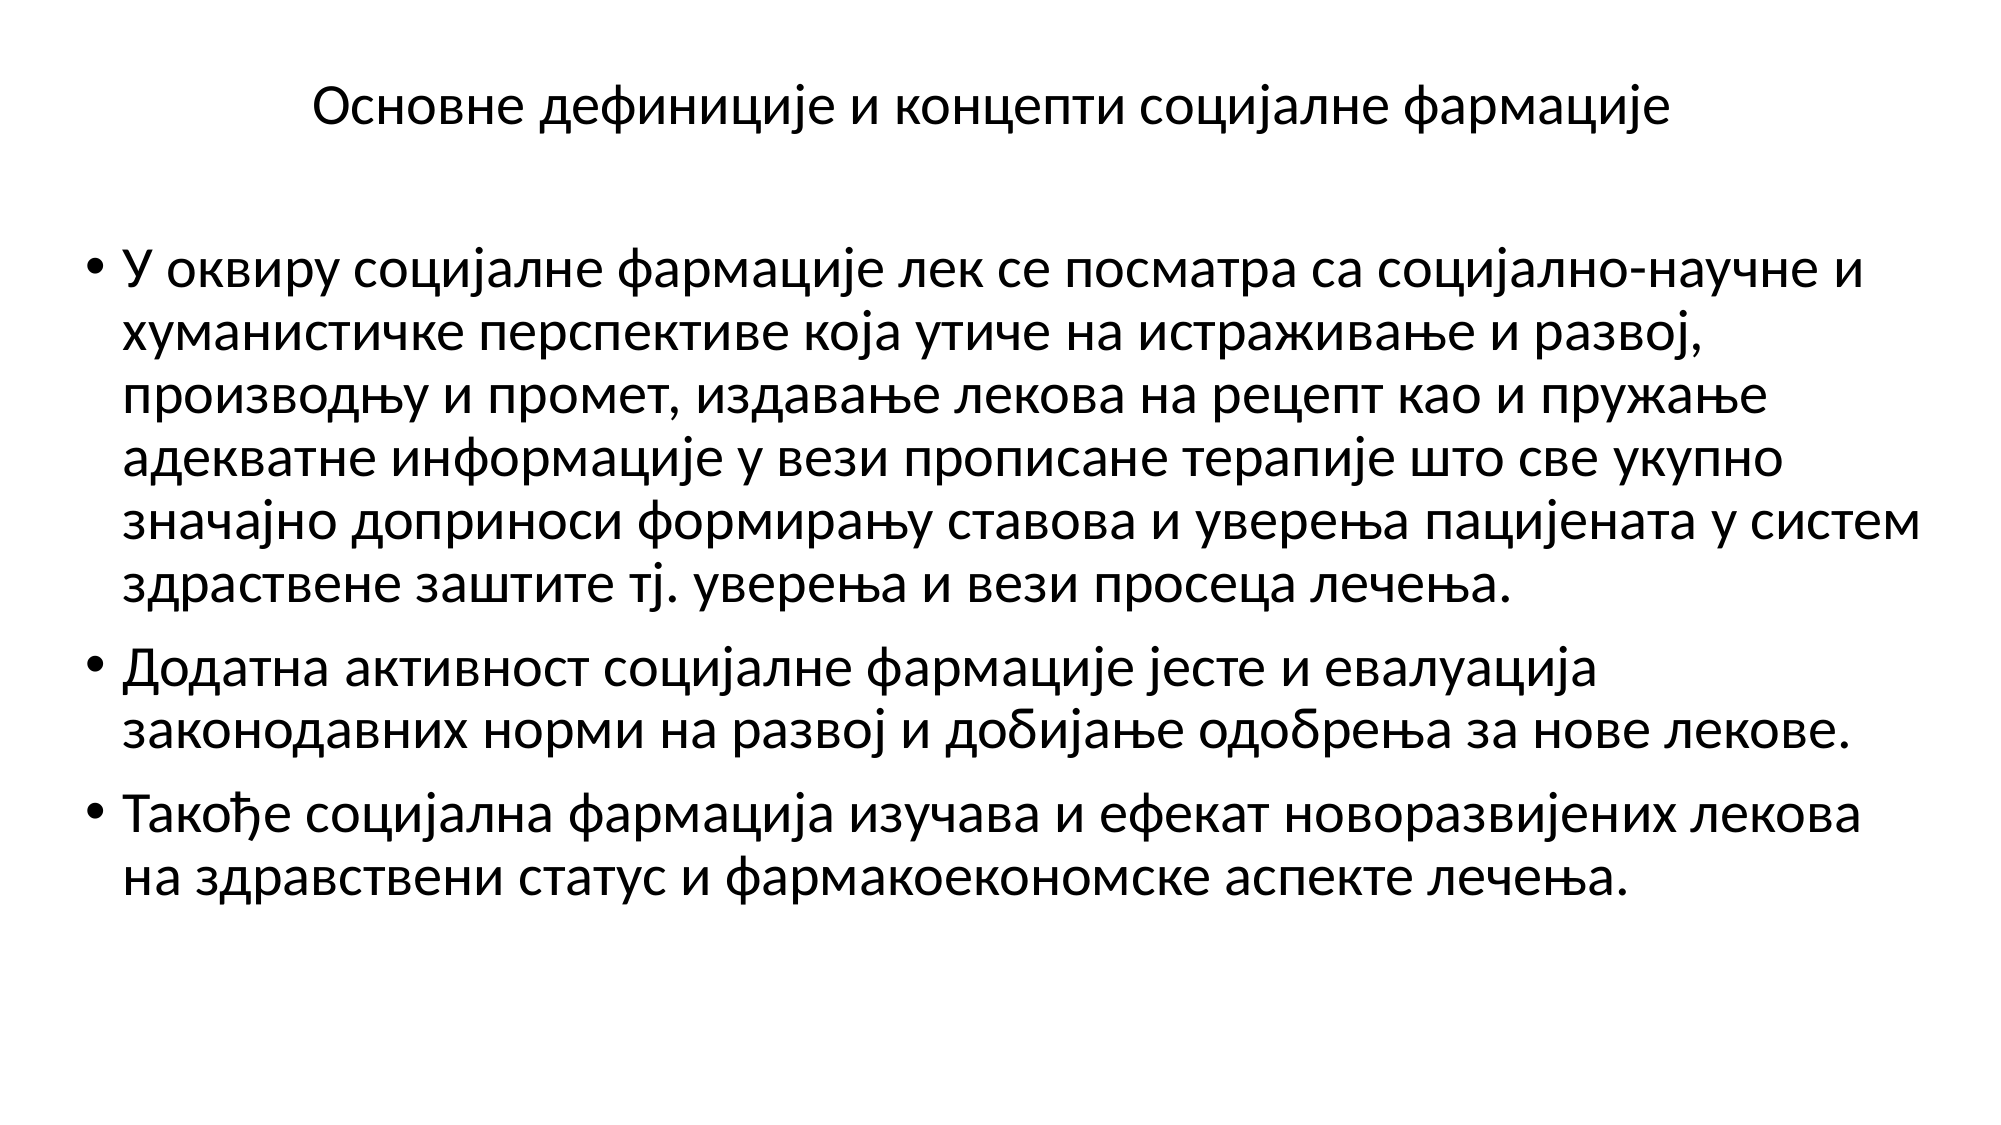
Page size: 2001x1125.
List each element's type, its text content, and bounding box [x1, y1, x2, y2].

title Основне дефиниције и концепти социјалне фармације [130, 30, 1856, 182]
list У оквиру социјалне фармације лек се посматра са социјално-научне и хуманистичке перспективе која утиче на истраживање и развој, производњу и промет, издавање лекова на рецепт као и пружање адекватне информације у вези прописане терапије што све укупно значајно доприноси формирању ставова и уверења пацијената у систем здраствене заштите тј. уверења и вези просеца лечења. Додатна активност социјалне фармације јесте и евалуација законодавних норми на развој и добијање одобрења за нове лекове. Такође социјална фармација изучава и ефекат новоразвијених лекова на здравствени статус и фармакоекономске аспекте лечења. [70, 229, 1945, 1065]
